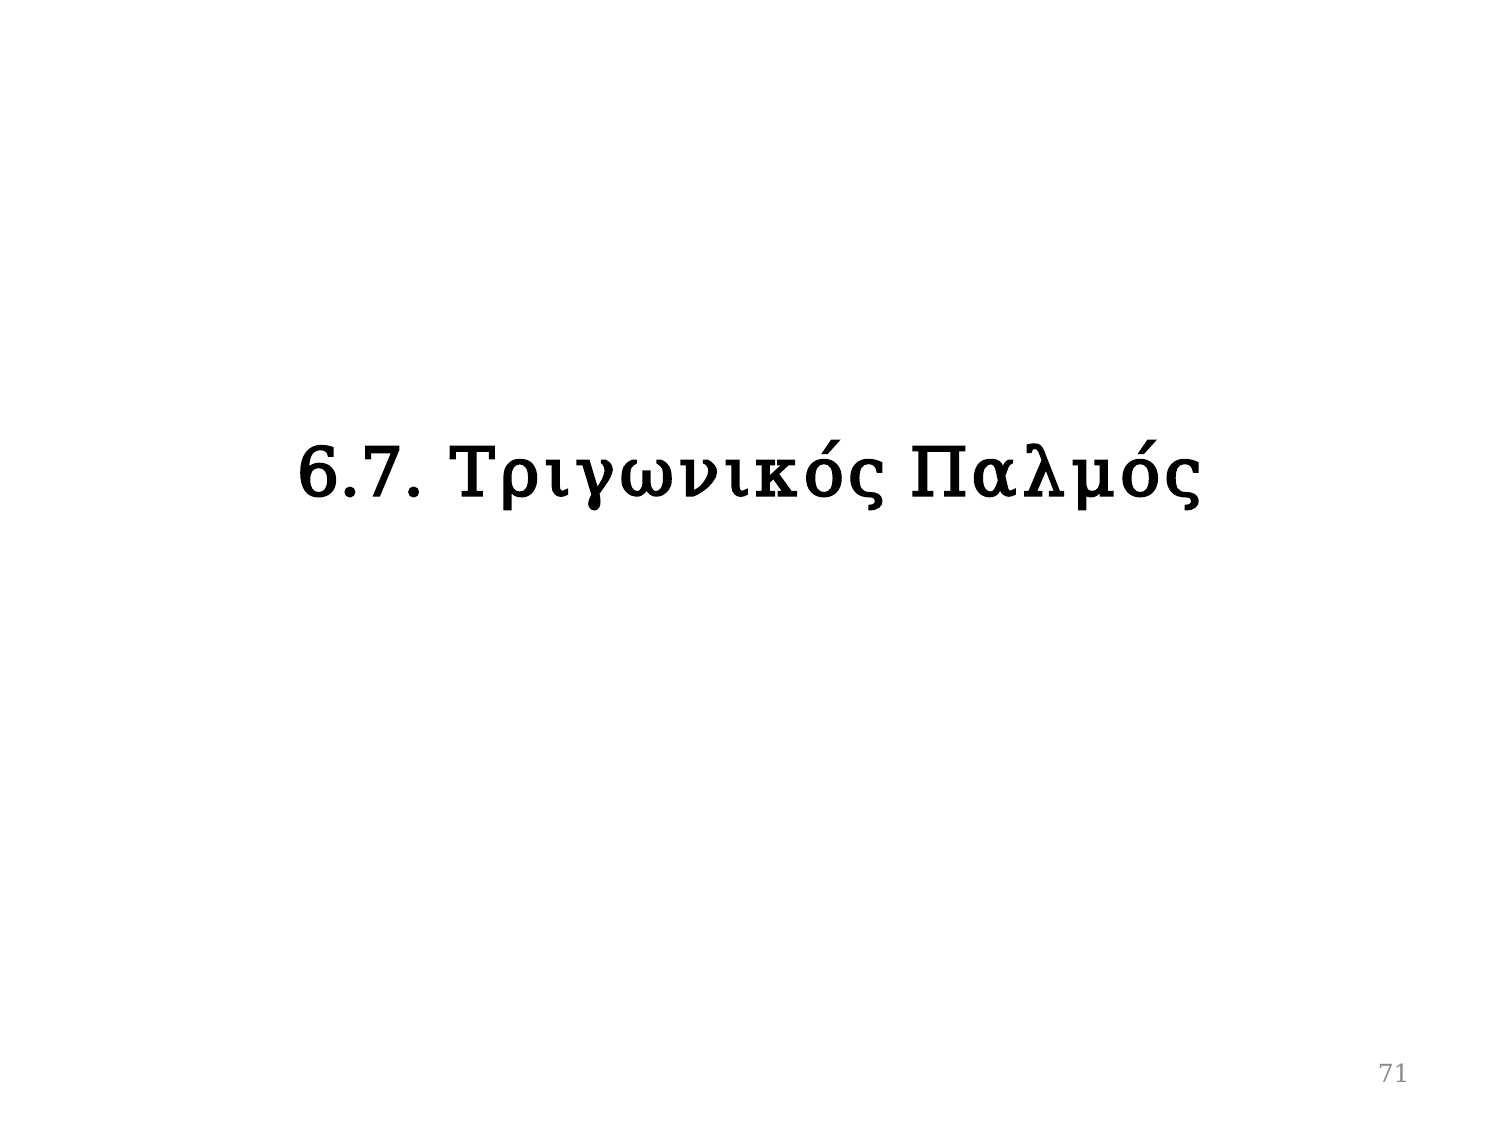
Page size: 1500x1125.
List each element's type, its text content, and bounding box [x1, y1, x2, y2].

slide_number 71 [1074, 1042, 1425, 1103]
title 6.7. Τριγωνικός Παλμός [75, 375, 1425, 563]
